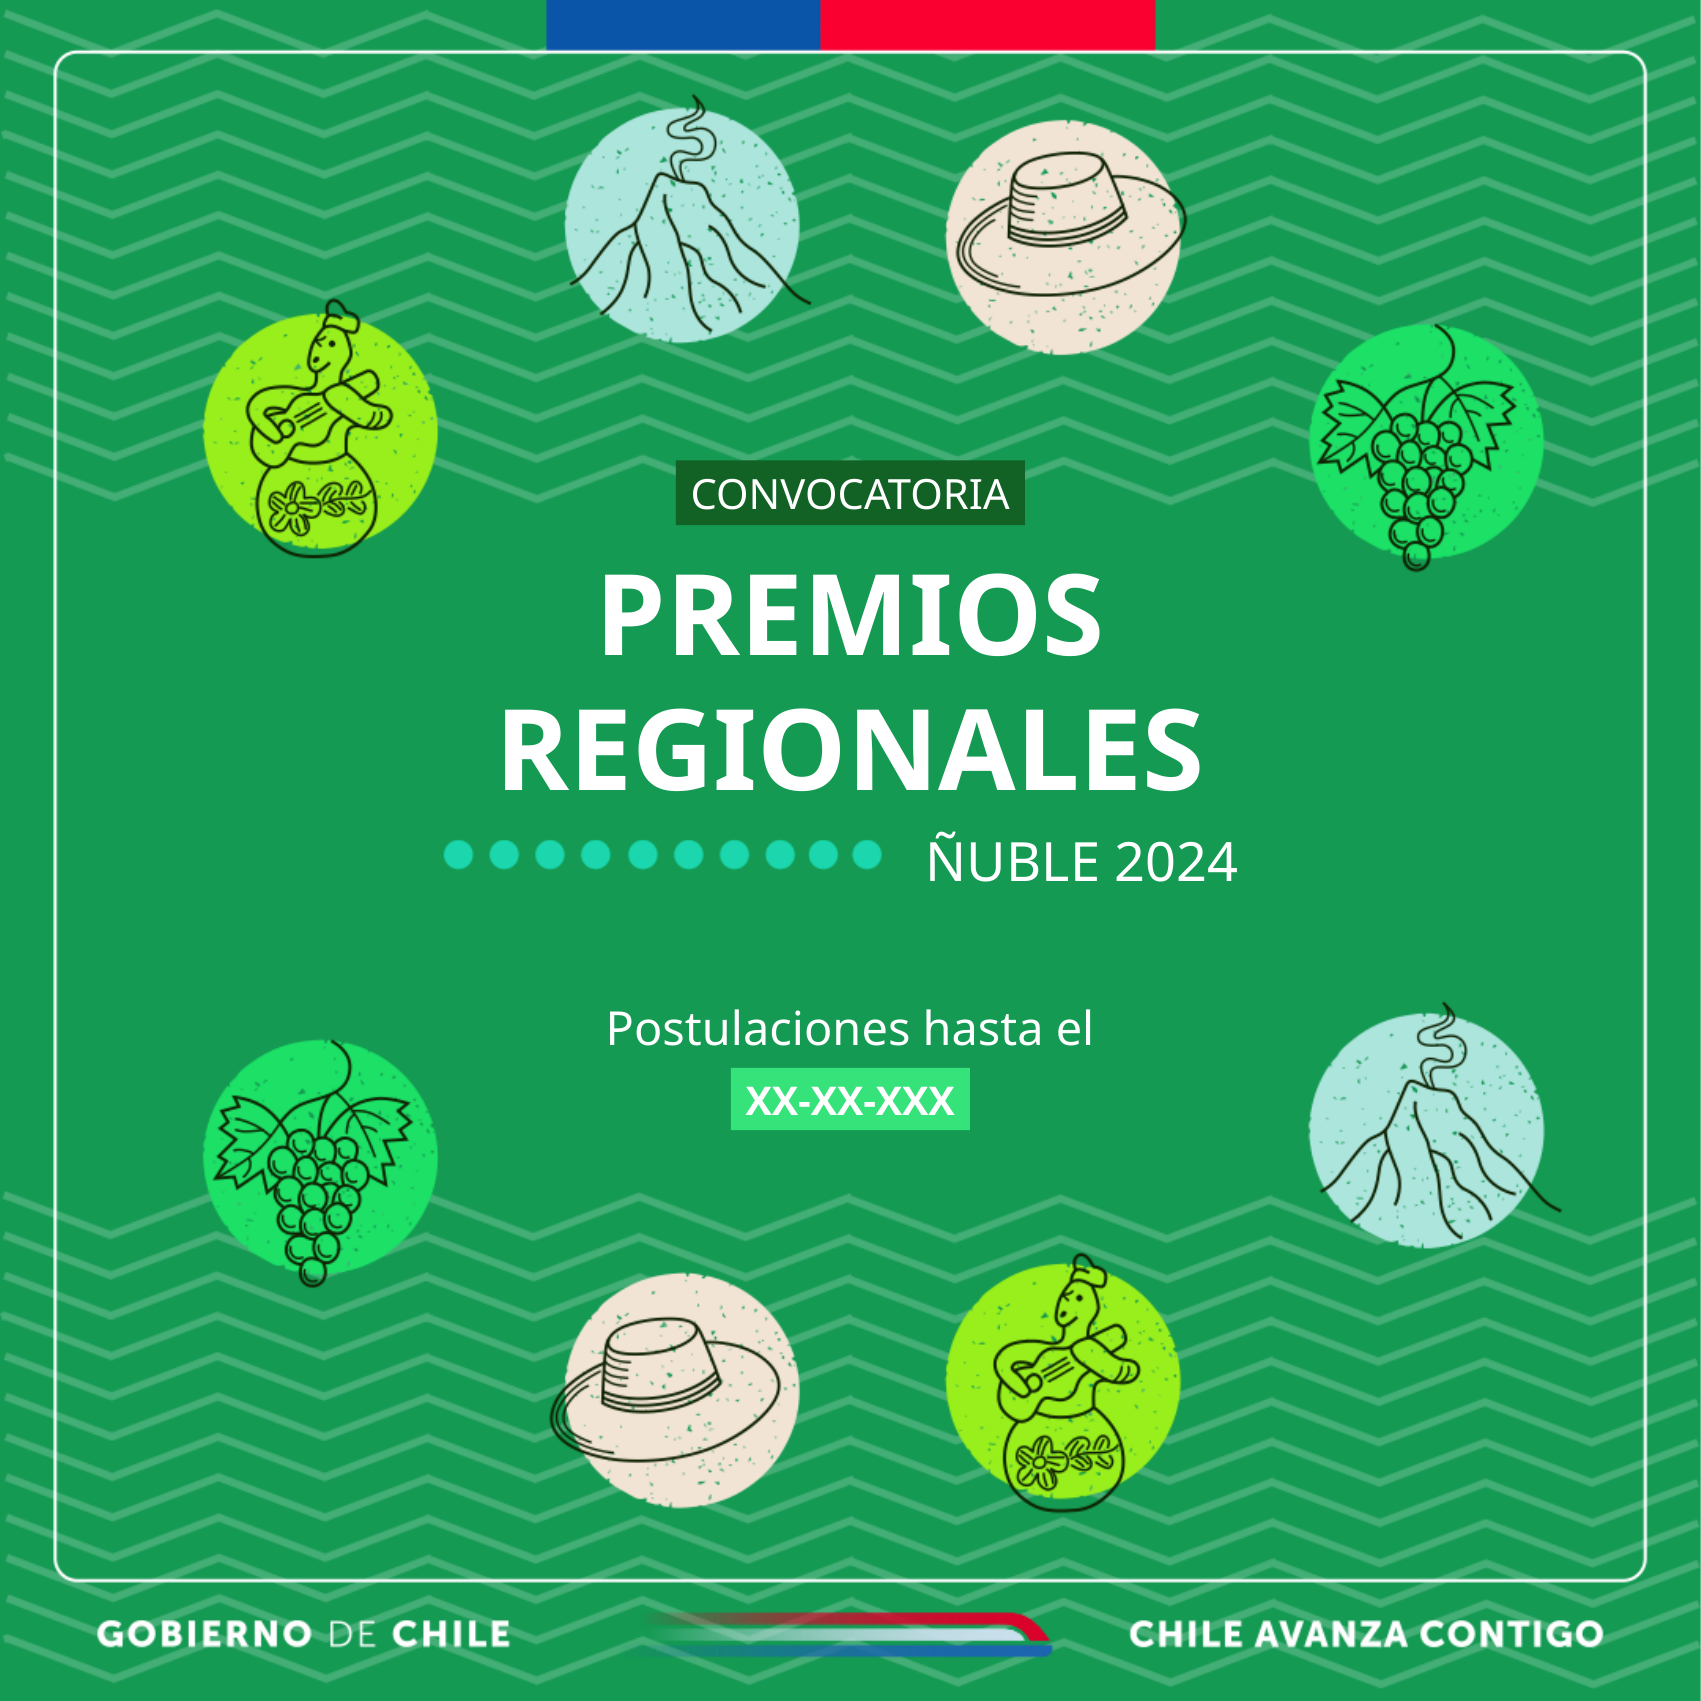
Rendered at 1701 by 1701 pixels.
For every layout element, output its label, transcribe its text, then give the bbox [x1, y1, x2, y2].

text_box Postulaciones hasta el [574, 991, 1127, 1063]
text_box XX-XX-XXX [730, 1067, 970, 1131]
text_box PREMIOS REGIONALES [393, 535, 1308, 821]
text_box ÑUBLE 2024 [910, 819, 1470, 900]
text_box CONVOCATORIA [675, 460, 1025, 526]
